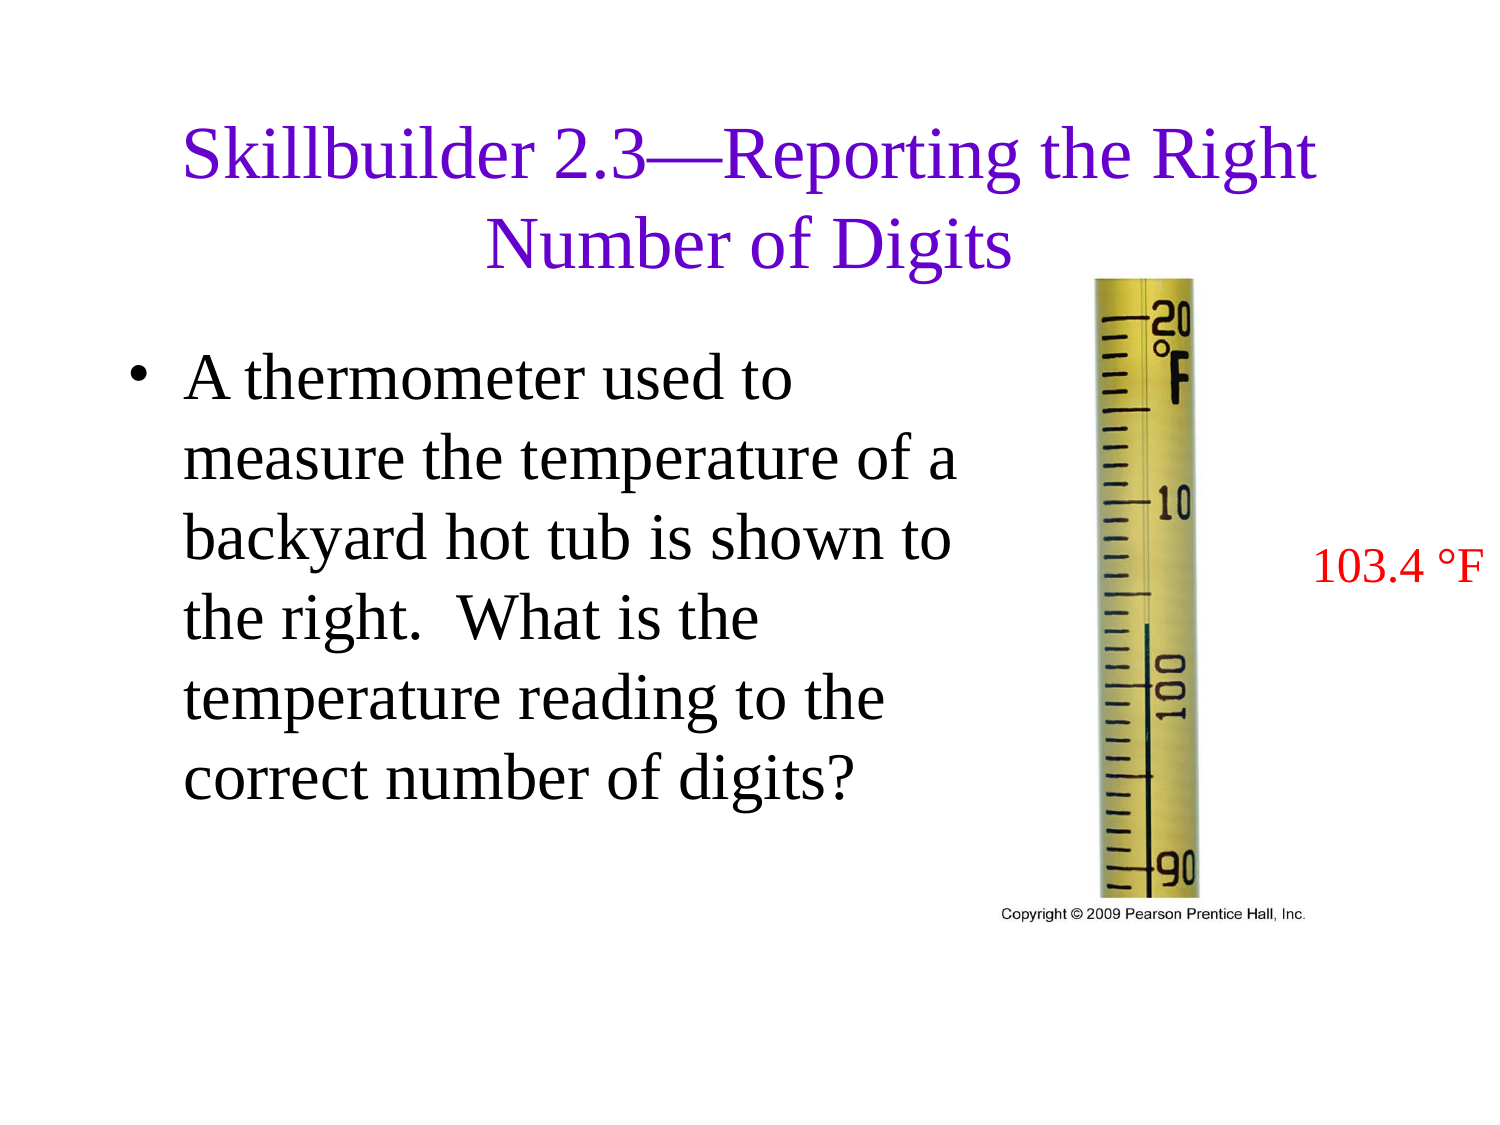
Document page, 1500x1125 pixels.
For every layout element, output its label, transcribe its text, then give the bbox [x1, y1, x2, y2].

text_box 103.4 °F [1309, 524, 1500, 601]
picture [999, 274, 1305, 929]
text_box Skillbuilder 2.3—Reporting the Right Number of Digits [112, 99, 1388, 288]
text_box A thermometer used to measure the temperature of a backyard hot tub is shown to the right. What is the temperature reading to the correct number of digits? [112, 324, 988, 1000]
